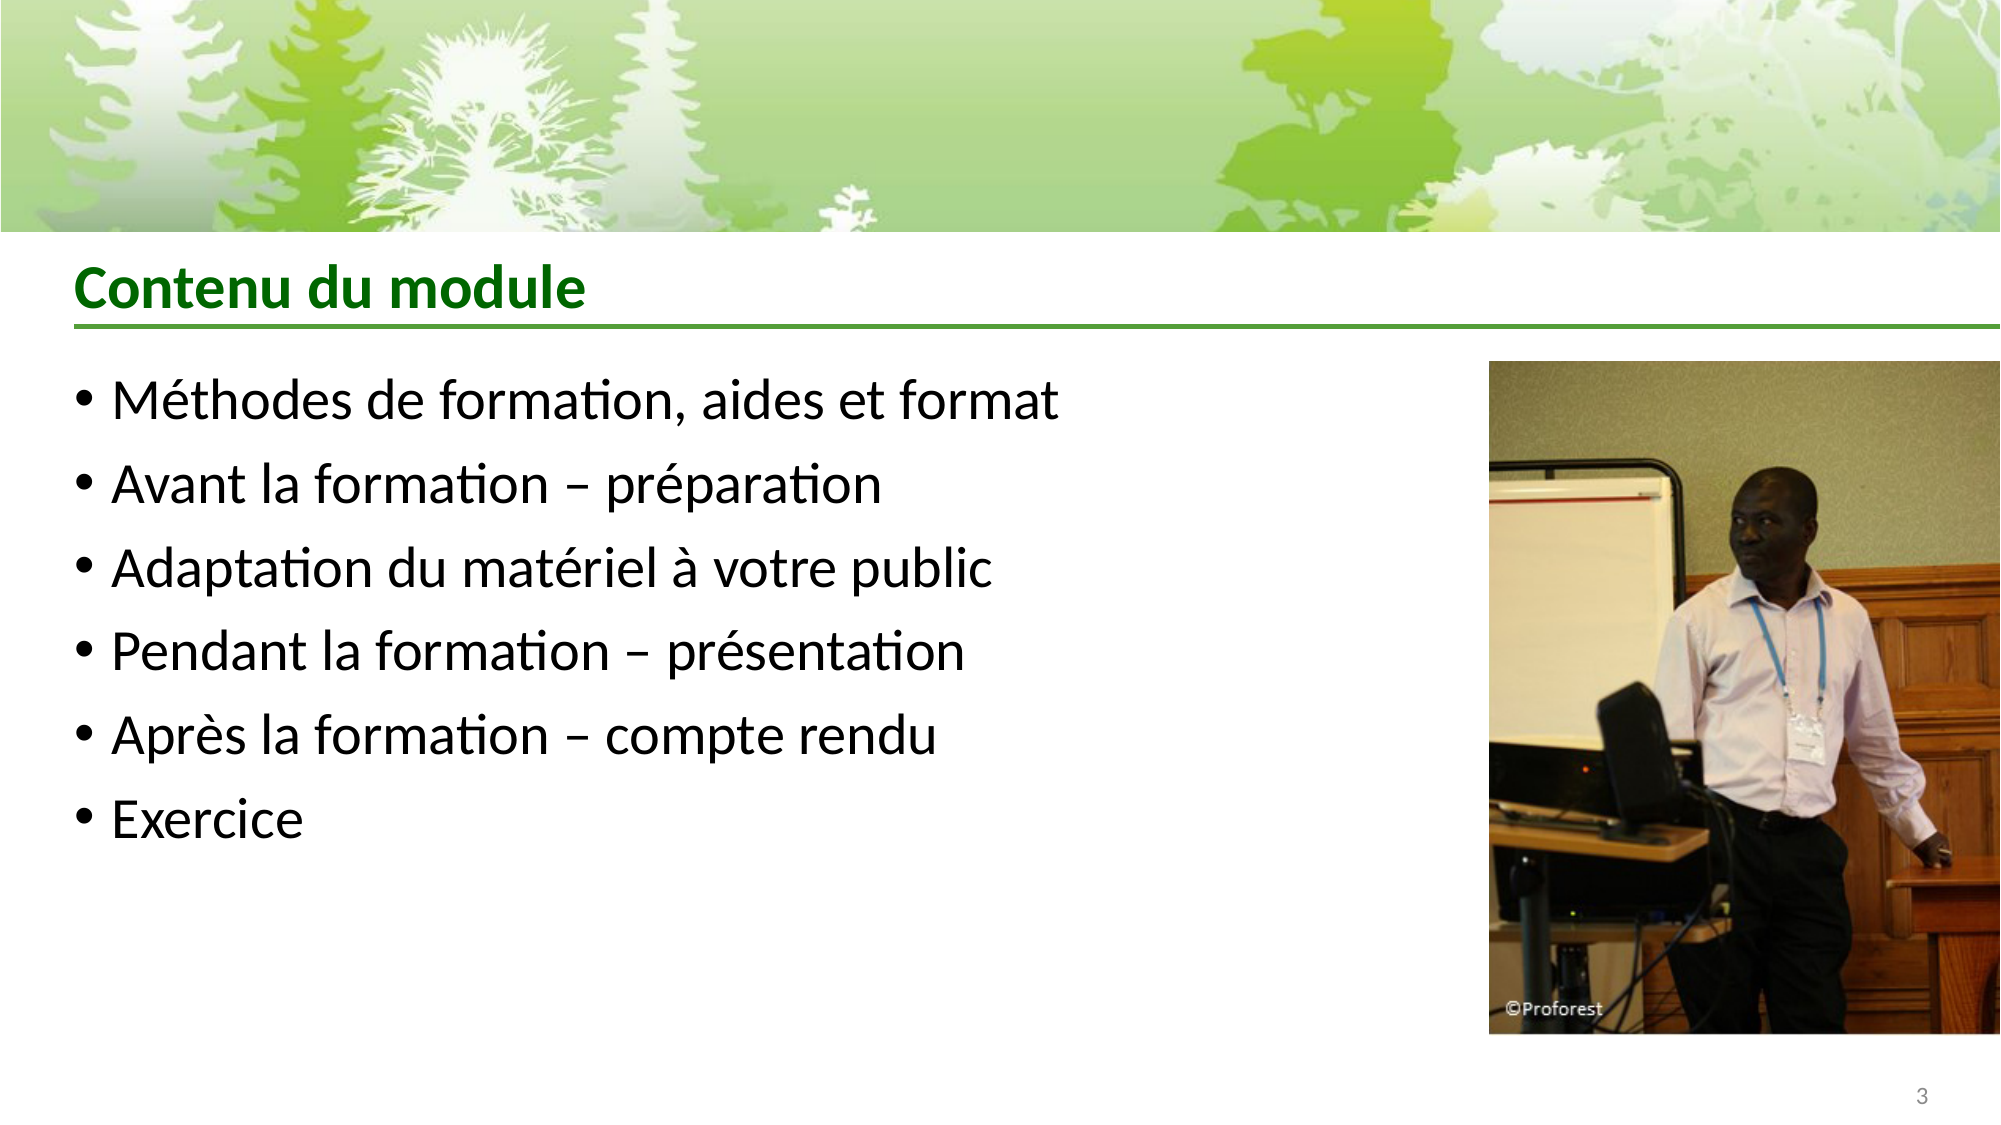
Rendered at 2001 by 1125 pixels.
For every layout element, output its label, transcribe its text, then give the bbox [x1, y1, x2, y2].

picture [0, 0, 2000, 232]
title Contenu du module [59, 194, 1410, 362]
picture [1489, 361, 2000, 1036]
list Méthodes de formation, aides et format Avant la formation – préparation Adaptation du matériel à votre public Pendant la formation – présentation Après la formation – compte rendu Exercice [59, 362, 1410, 1105]
slide_number 3 [1493, 1065, 1944, 1125]
